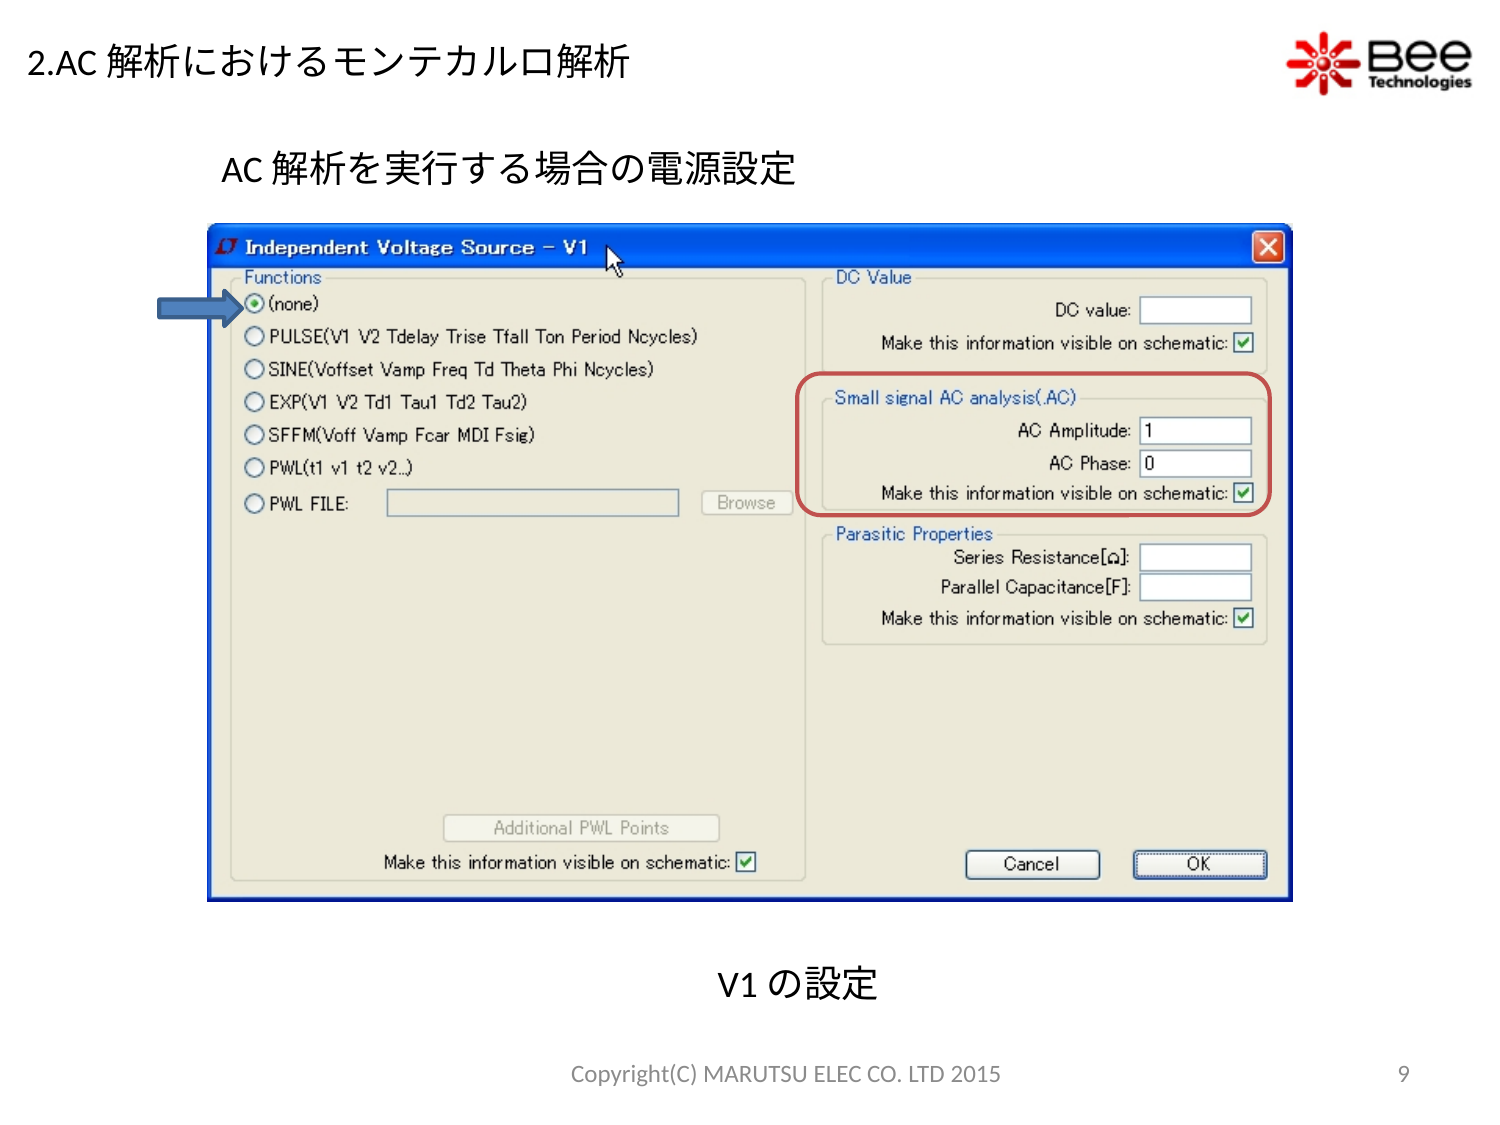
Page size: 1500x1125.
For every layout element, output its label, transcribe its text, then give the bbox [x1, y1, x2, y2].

text_box V1の設定 [702, 952, 916, 1012]
text_box [157, 297, 202, 320]
slide_number 9 [1211, 1042, 1425, 1103]
picture [1280, 23, 1477, 105]
picture [207, 223, 1293, 902]
text_box AC解析を実行する場合の電源設定 [206, 137, 821, 197]
footer Copyright(C) MARUTSU ELEC CO. LTD 2015 [363, 1042, 1211, 1103]
text_box 2.AC解析におけるモンテカルロ解析 [12, 30, 646, 91]
